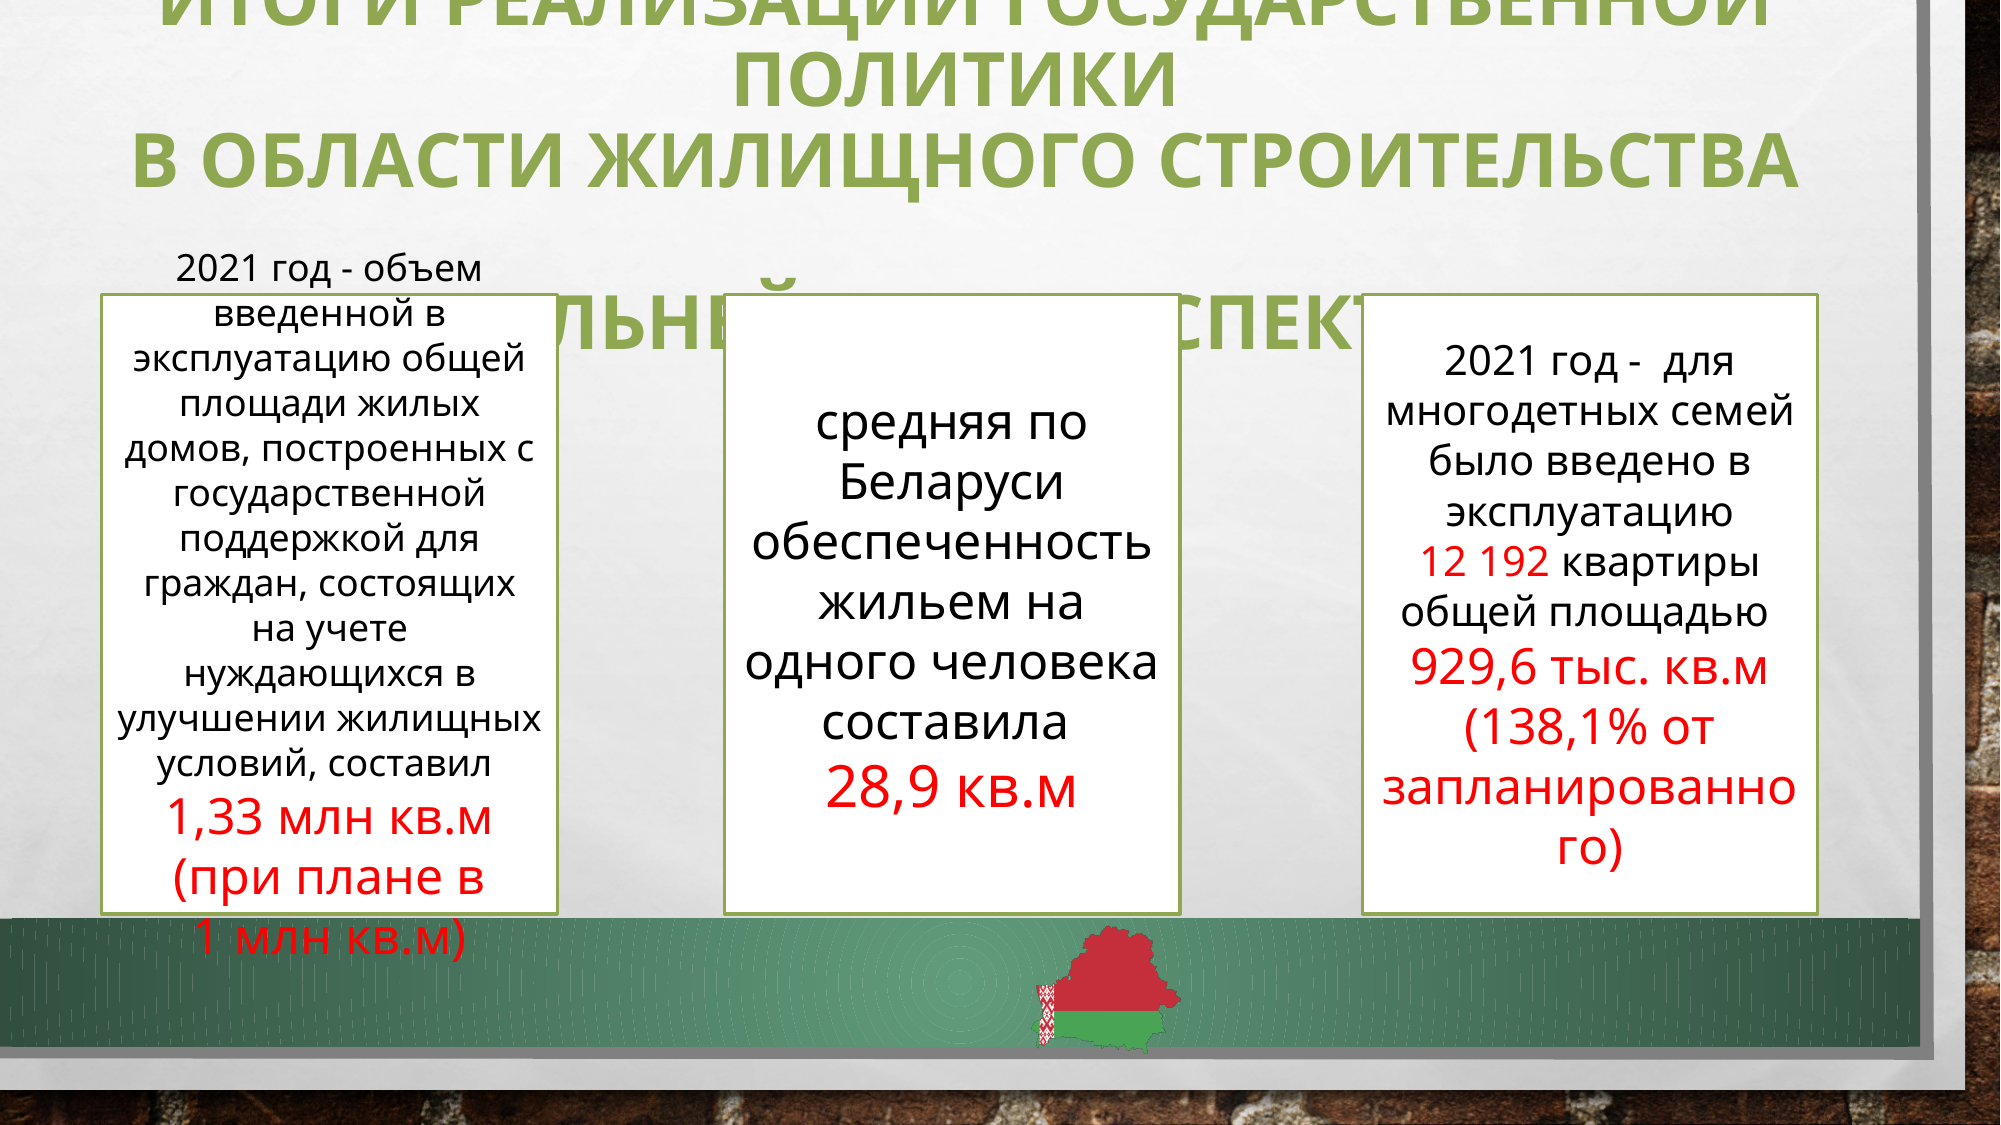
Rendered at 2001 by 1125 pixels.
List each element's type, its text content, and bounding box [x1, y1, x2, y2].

picture [0, 0, 2000, 1125]
text_box средняя по Беларуси обеспеченность жильем на одного человека составила 28,9 кв.м [723, 293, 1182, 916]
text_box 2021 год - для многодетных семей было введено в эксплуатацию 12 192 квартиры общей площадью 929,6 тыс. кв.м (138,1% от запланированного) [1361, 293, 1819, 916]
picture [1031, 924, 1181, 1055]
text_box 2021 год - объем введенной в эксплуатацию общей площади жилых домов, построенных с государственной поддержкой для граждан, состоящих на учете нуждающихся в улучшении жилищных условий, составил 1,33 млн кв.м (при плане в 1 млн кв.м) [100, 293, 559, 916]
title Итоги реализации государственной политики в области жилищного строительства и дальнейшие перспективы [112, 68, 1818, 258]
